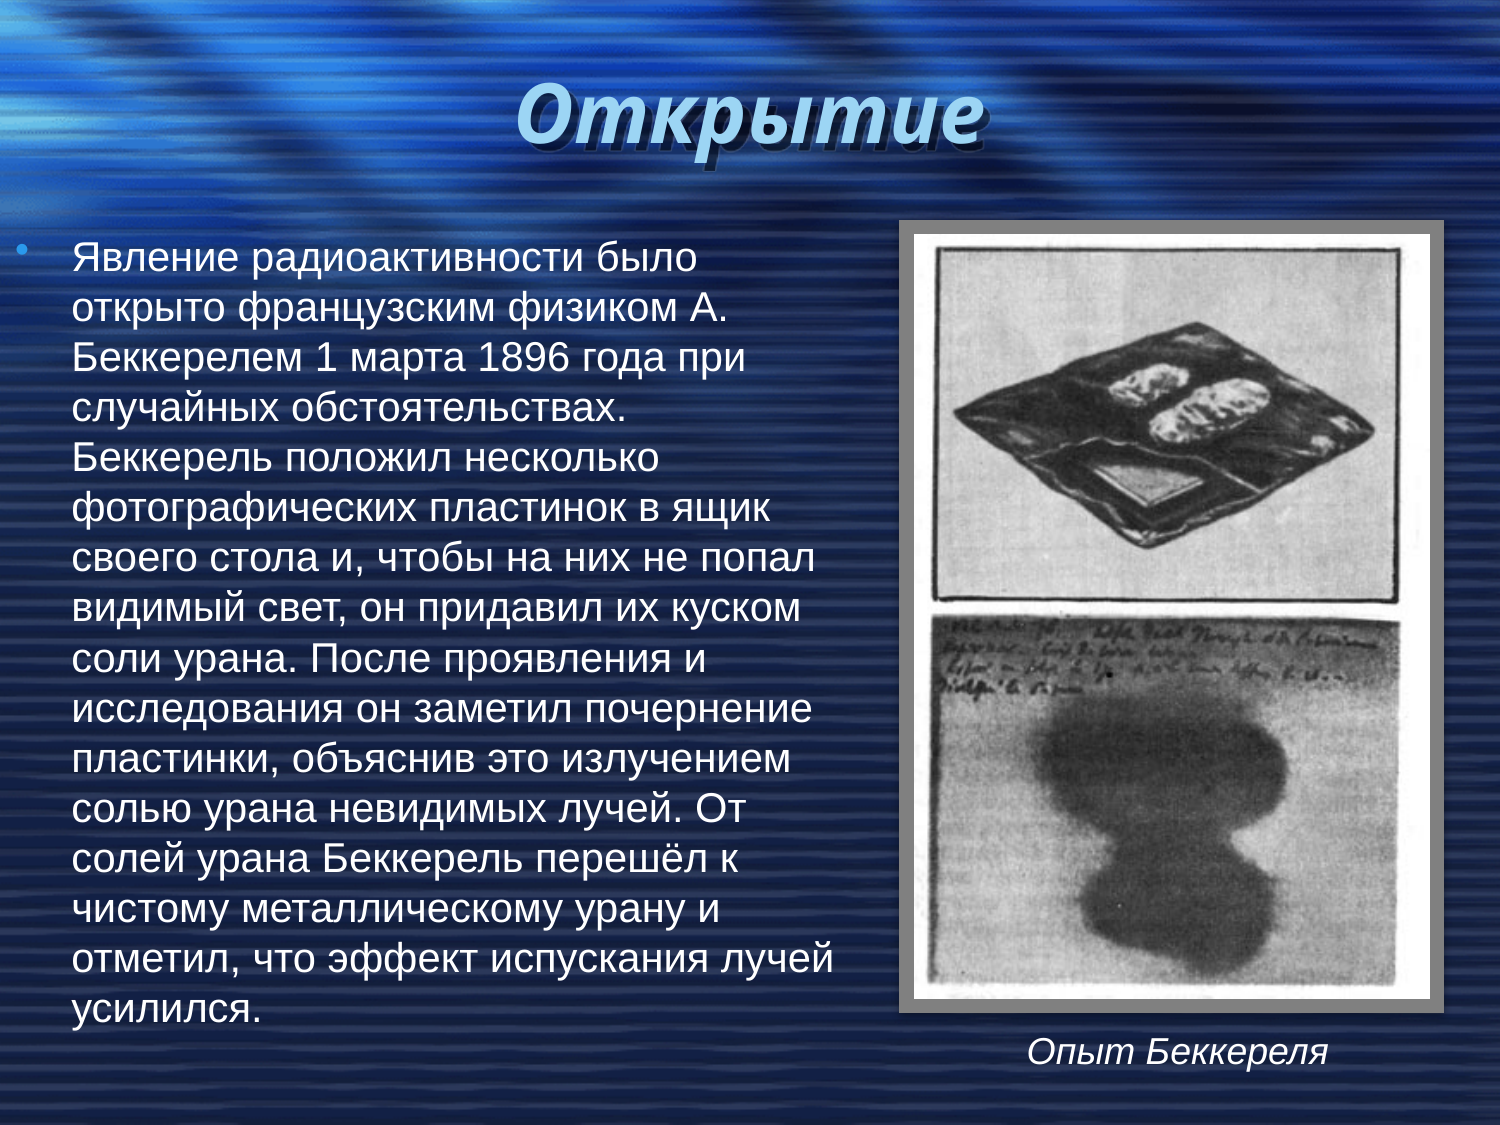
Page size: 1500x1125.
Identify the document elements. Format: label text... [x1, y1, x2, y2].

text_box Опыт Беккереля [949, 1019, 1407, 1080]
picture [0, 0, 1500, 1125]
title Открытие [74, 44, 1426, 176]
list Явление радиоактивности было открыто французским физиком А. Беккерелем 1 марта 1896 года при случайных обстоятельствах. Беккерель положил несколько фотографических пластинок в ящик своего стола и, чтобы на них не попал видимый свет, он придавил их куском соли урана. После проявления и исследования он заметил почернение пластинки, объяснив это излучением солью урана невидимых лучей. От солей урана Беккерель перешёл к чистому металлическому урану и отметил, что эффект испускания лучей усилился. [0, 222, 852, 1067]
